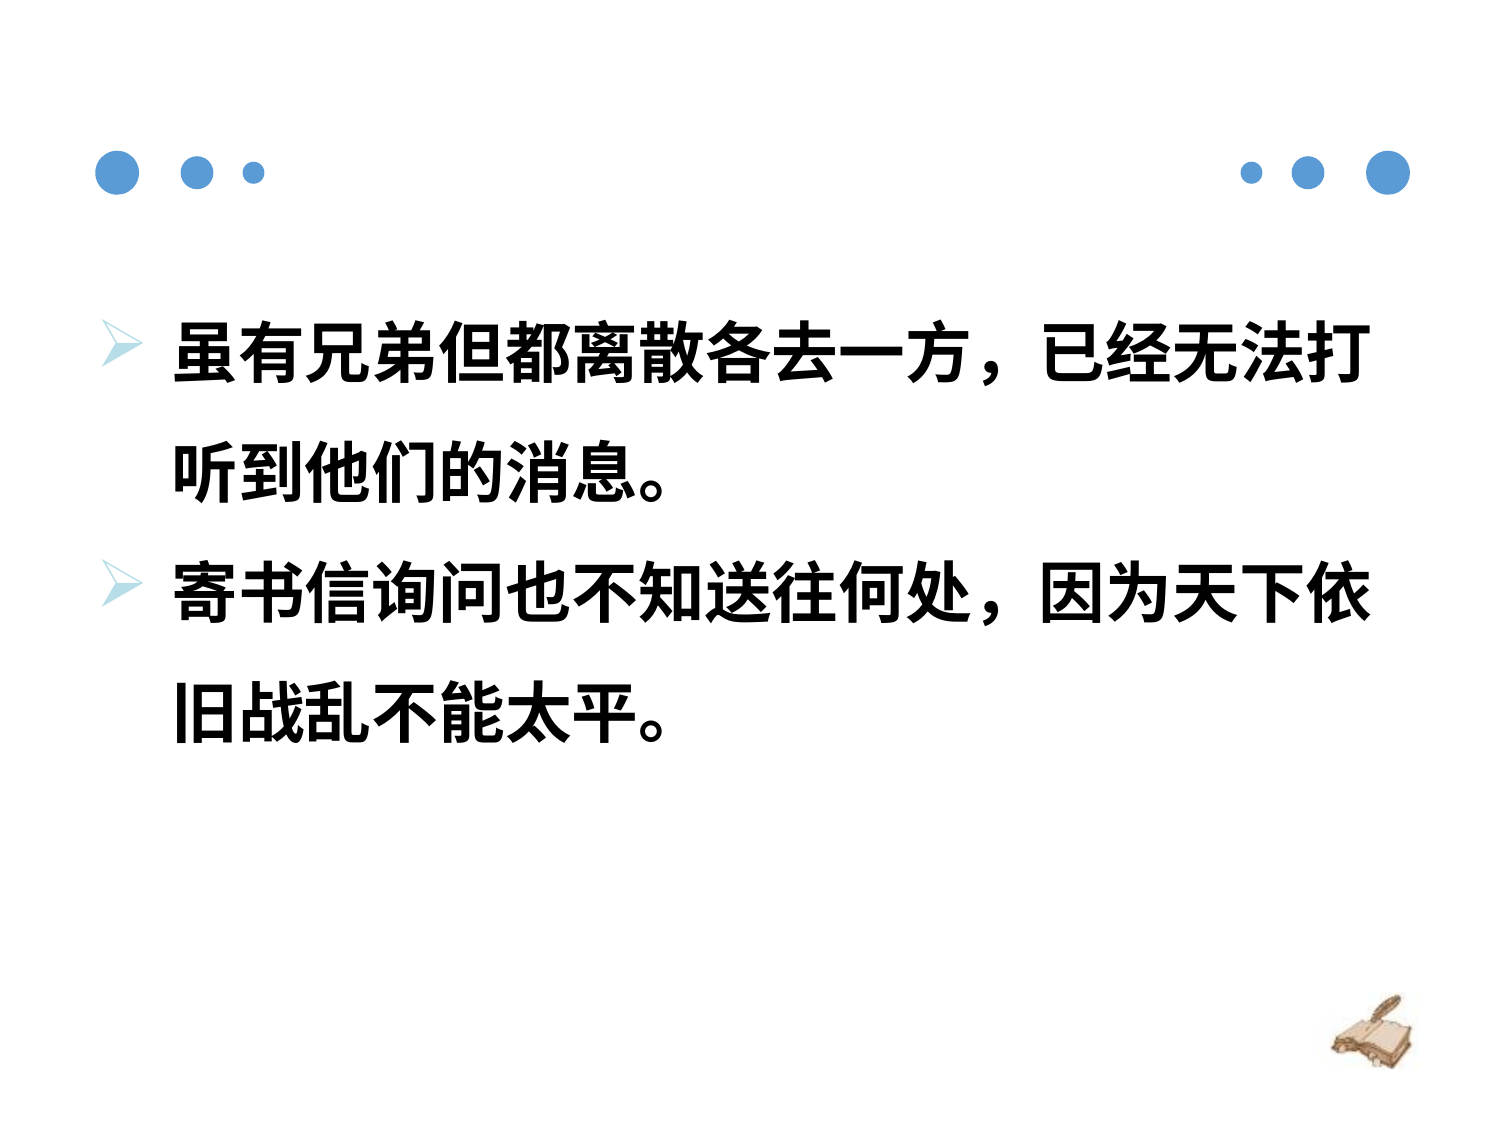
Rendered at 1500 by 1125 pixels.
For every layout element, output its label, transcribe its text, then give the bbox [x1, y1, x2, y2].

text_box 虽有兄弟但都离散各去一方，已经无法打听到他们的消息。 寄书信询问也不知送往何处，因为天下依旧战乱不能太平。 [81, 263, 1419, 759]
picture [1317, 992, 1428, 1072]
